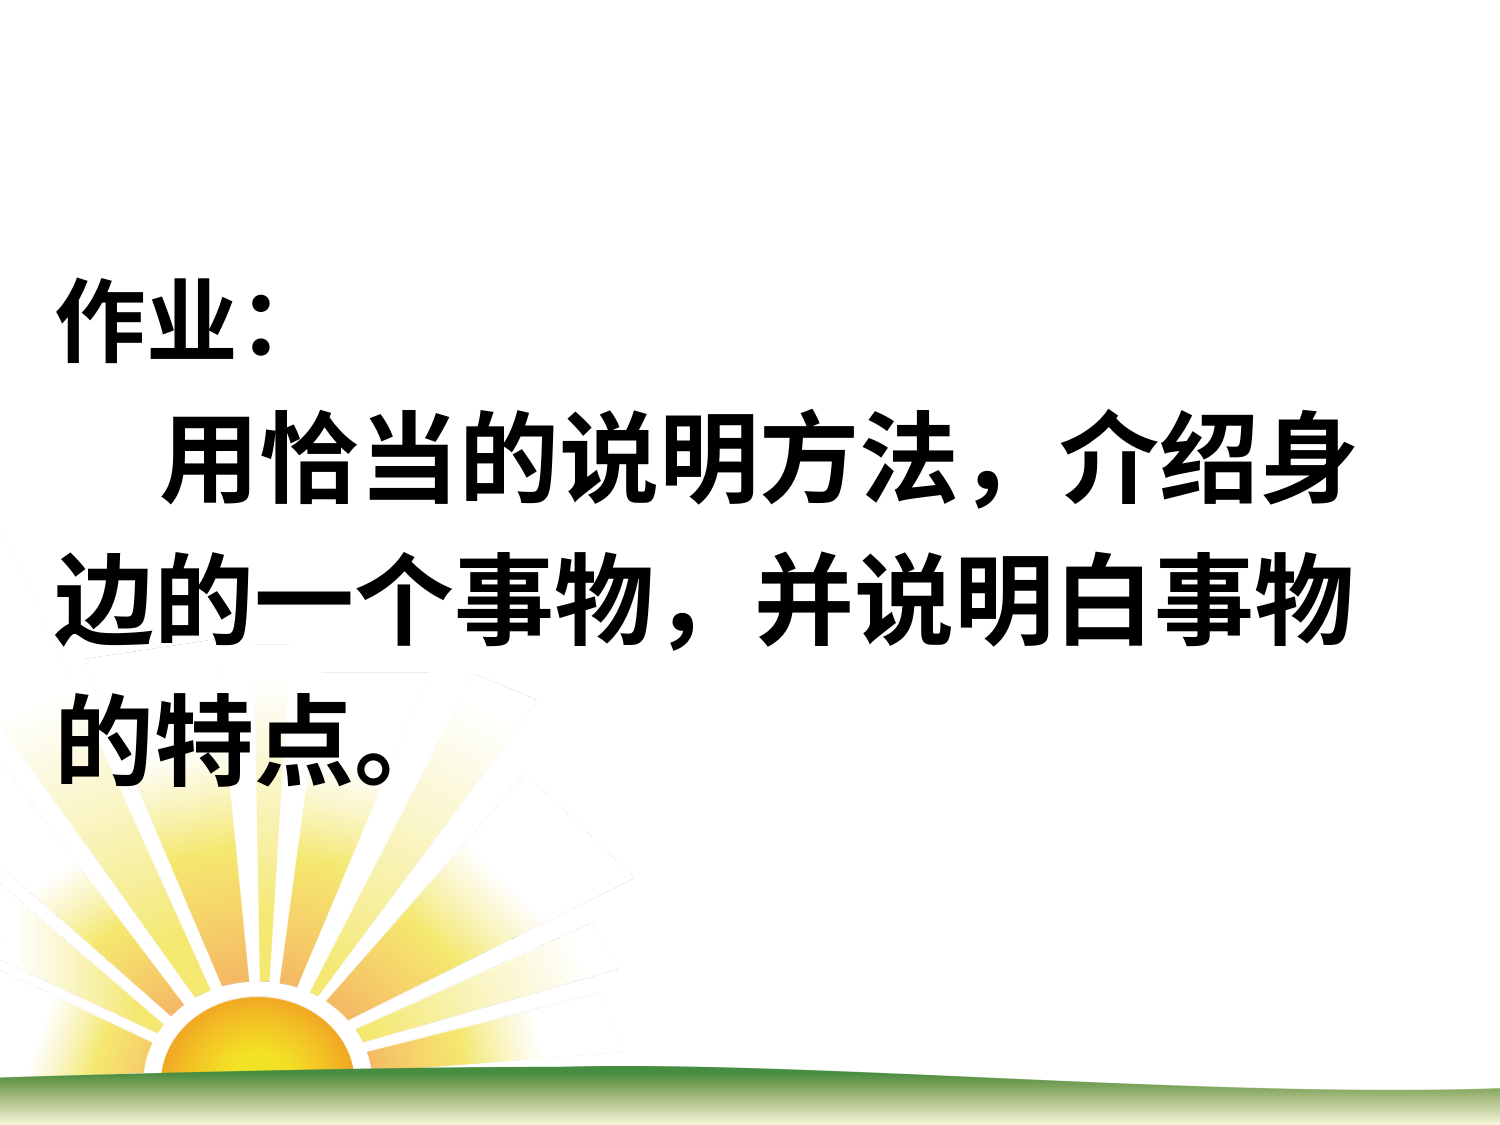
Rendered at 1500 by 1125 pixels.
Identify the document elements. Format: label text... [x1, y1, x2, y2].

text_box 作业： 用恰当的说明方法，介绍身边的一个事物，并说明白事物的特点。 [40, 104, 1382, 807]
picture [0, 527, 1500, 1125]
